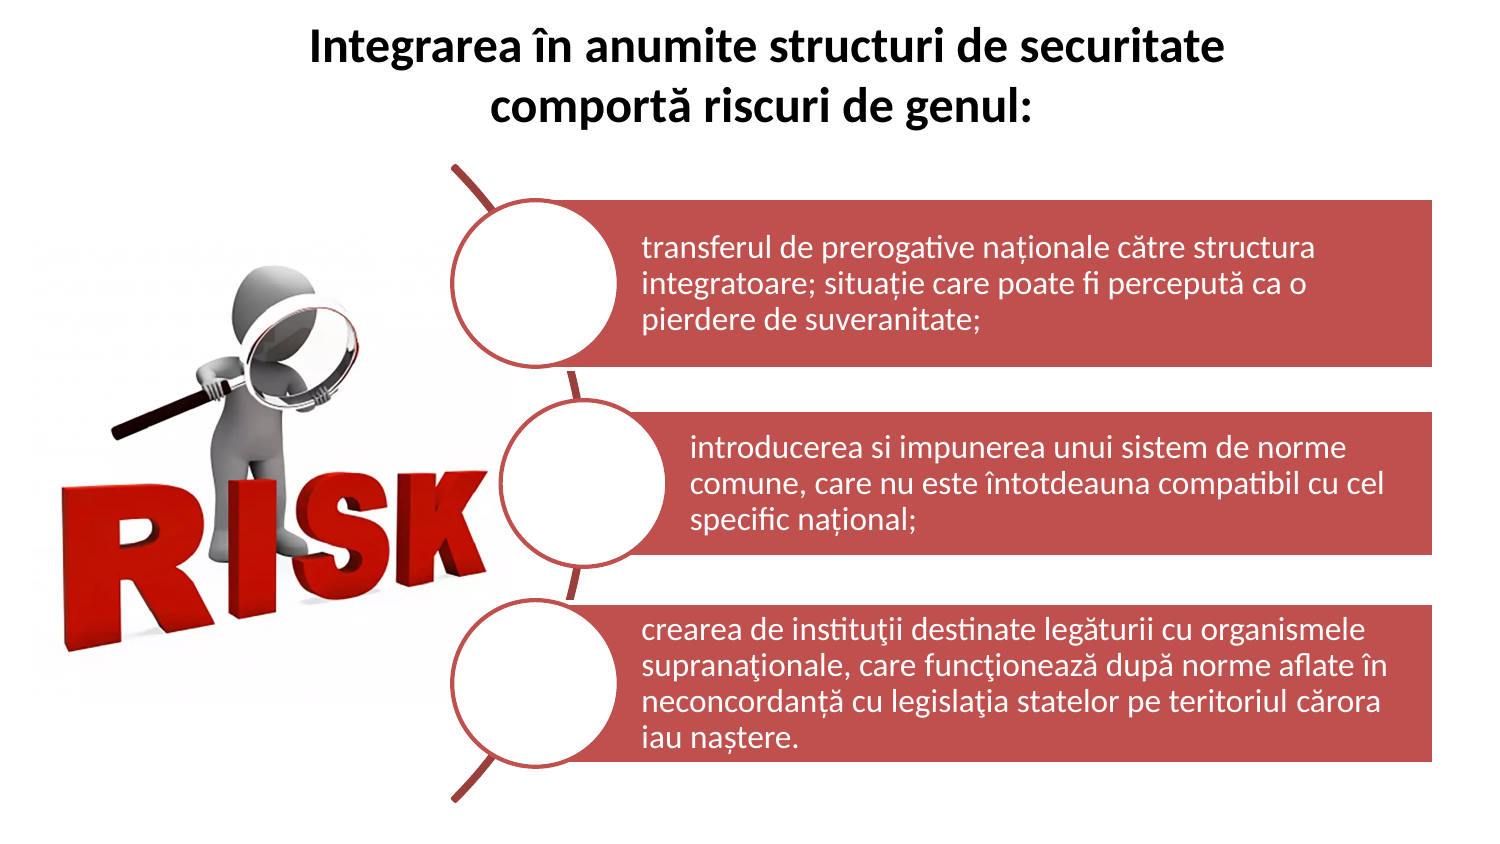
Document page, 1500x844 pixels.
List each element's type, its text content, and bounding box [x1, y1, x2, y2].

title Integrarea în anumite structuri de securitate comportă riscuri de genul: [0, 32, 1500, 173]
picture [29, 232, 442, 701]
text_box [442, 149, 1444, 818]
